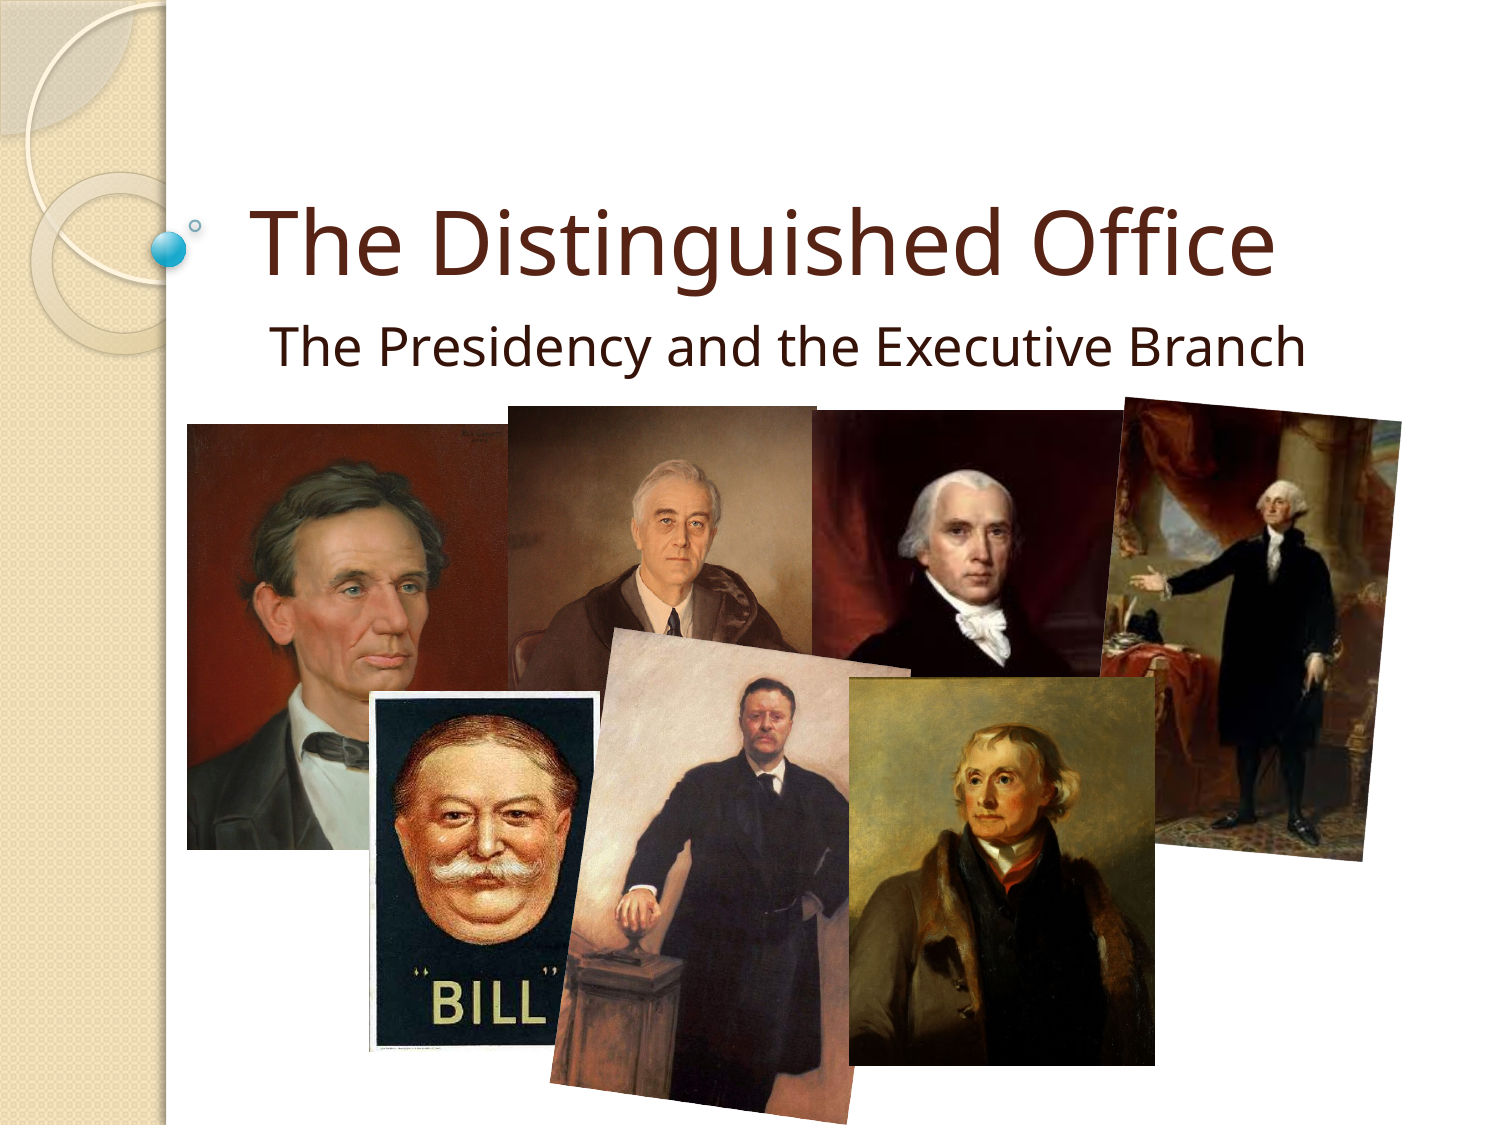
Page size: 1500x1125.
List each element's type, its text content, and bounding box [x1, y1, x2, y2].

title The Distinguished Office [234, 59, 1450, 301]
picture [187, 397, 1401, 1124]
subtitle The Presidency and the Executive Branch [249, 312, 1465, 413]
